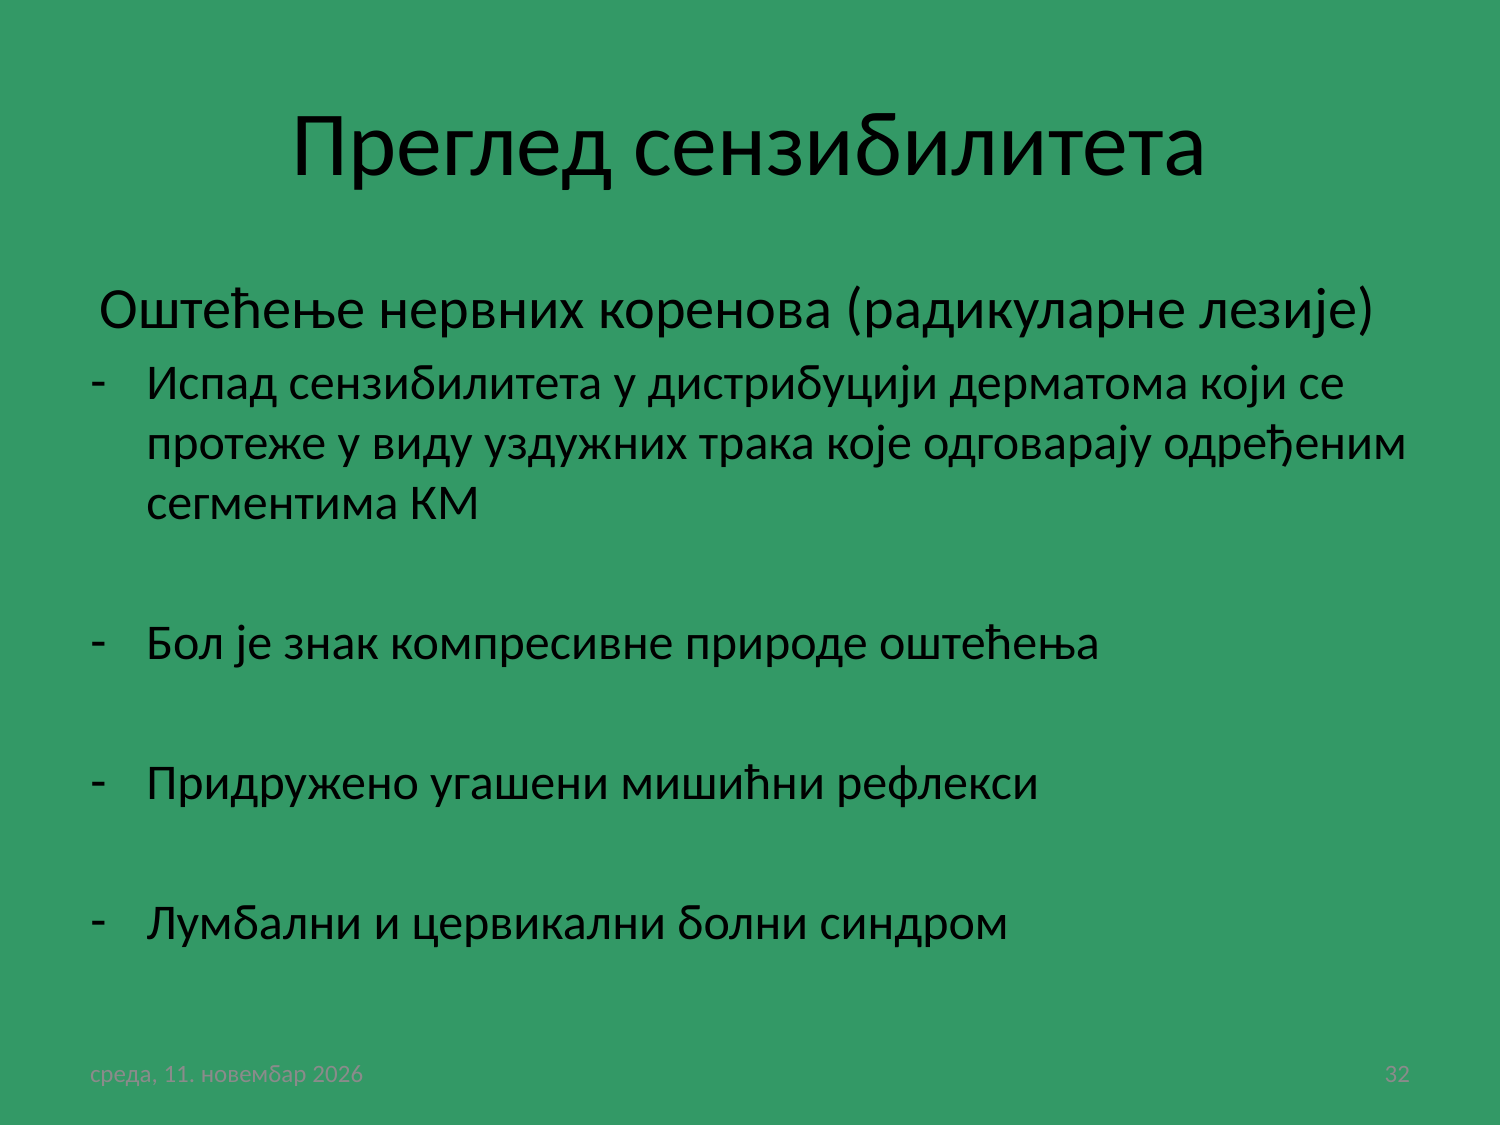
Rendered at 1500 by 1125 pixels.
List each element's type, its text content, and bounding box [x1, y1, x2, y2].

slide_number субота, 30. јануар 2021 [75, 1042, 425, 1103]
title Преглед сензибилитета [75, 45, 1425, 233]
list Оштећење нервних коренова (радикуларне лезије) Испад сензибилитета у дистрибуцији дерматома који се протеже у виду уздужних трака које одговарају одређеним сегментима КМ Бол је знак компресивне природе оштећења Придружено угашени мишићни рефлекси Лумбални и цервикални болни синдром [75, 262, 1425, 1005]
slide_number 32 [1074, 1042, 1425, 1103]
